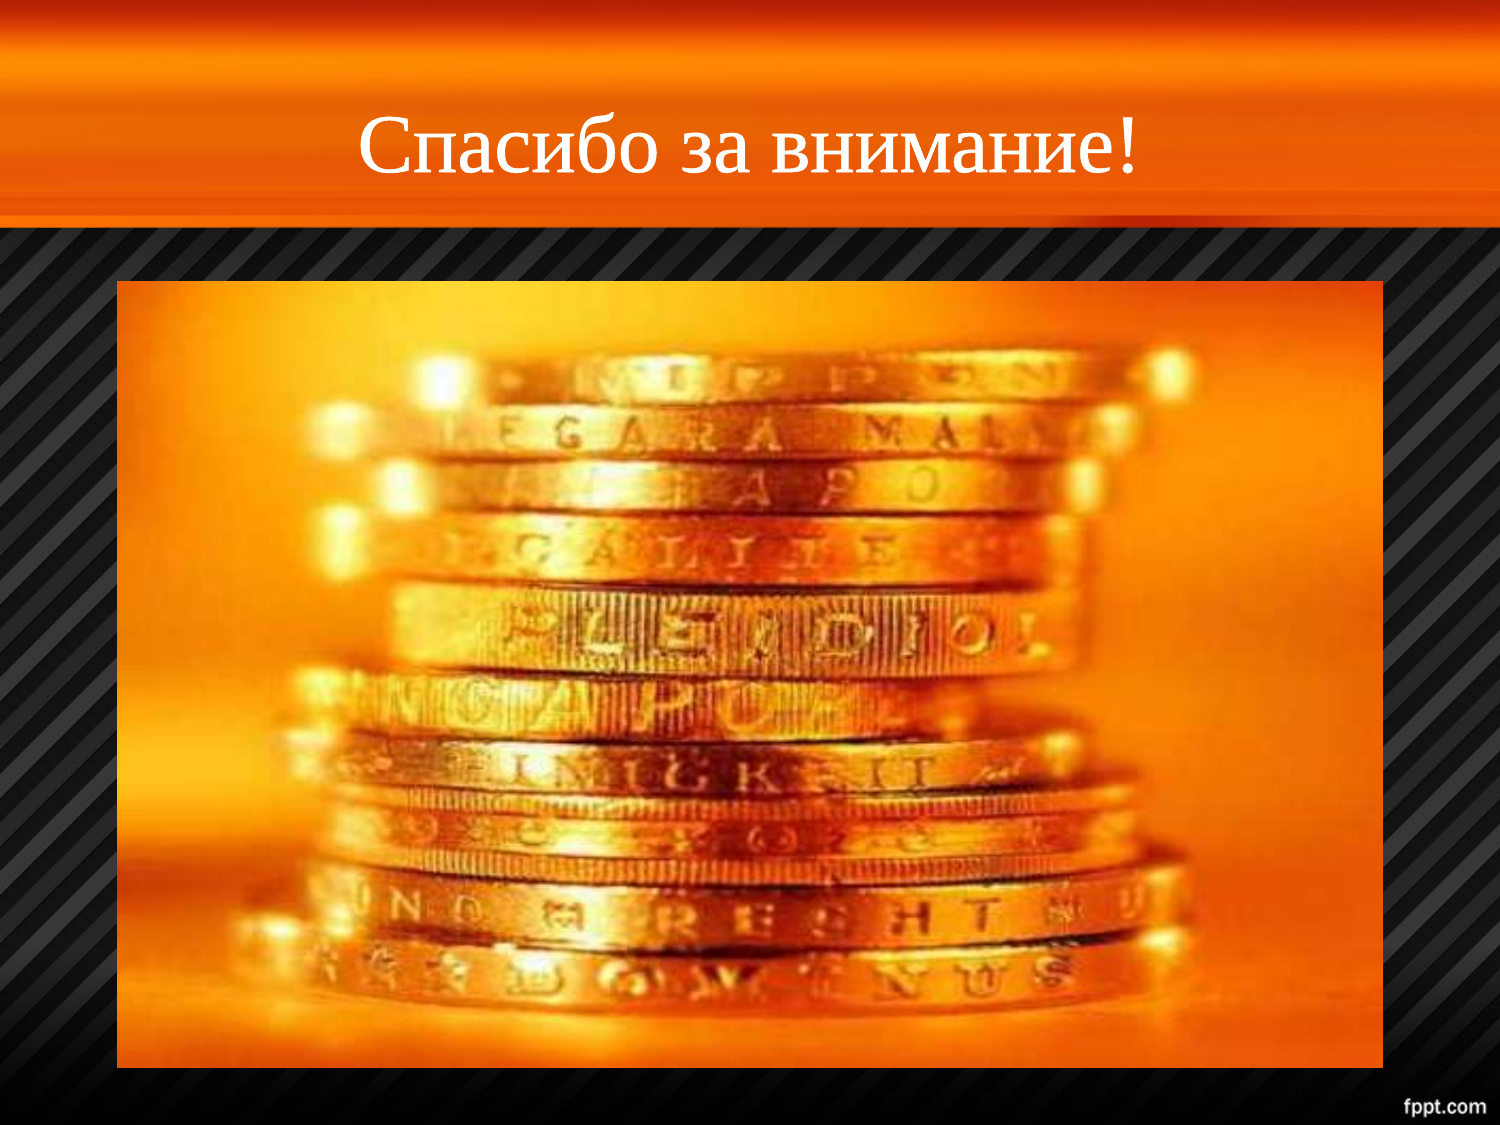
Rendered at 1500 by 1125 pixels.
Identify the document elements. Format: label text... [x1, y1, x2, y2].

picture [0, 0, 1500, 1125]
title Спасибо за внимание! [74, 44, 1426, 233]
